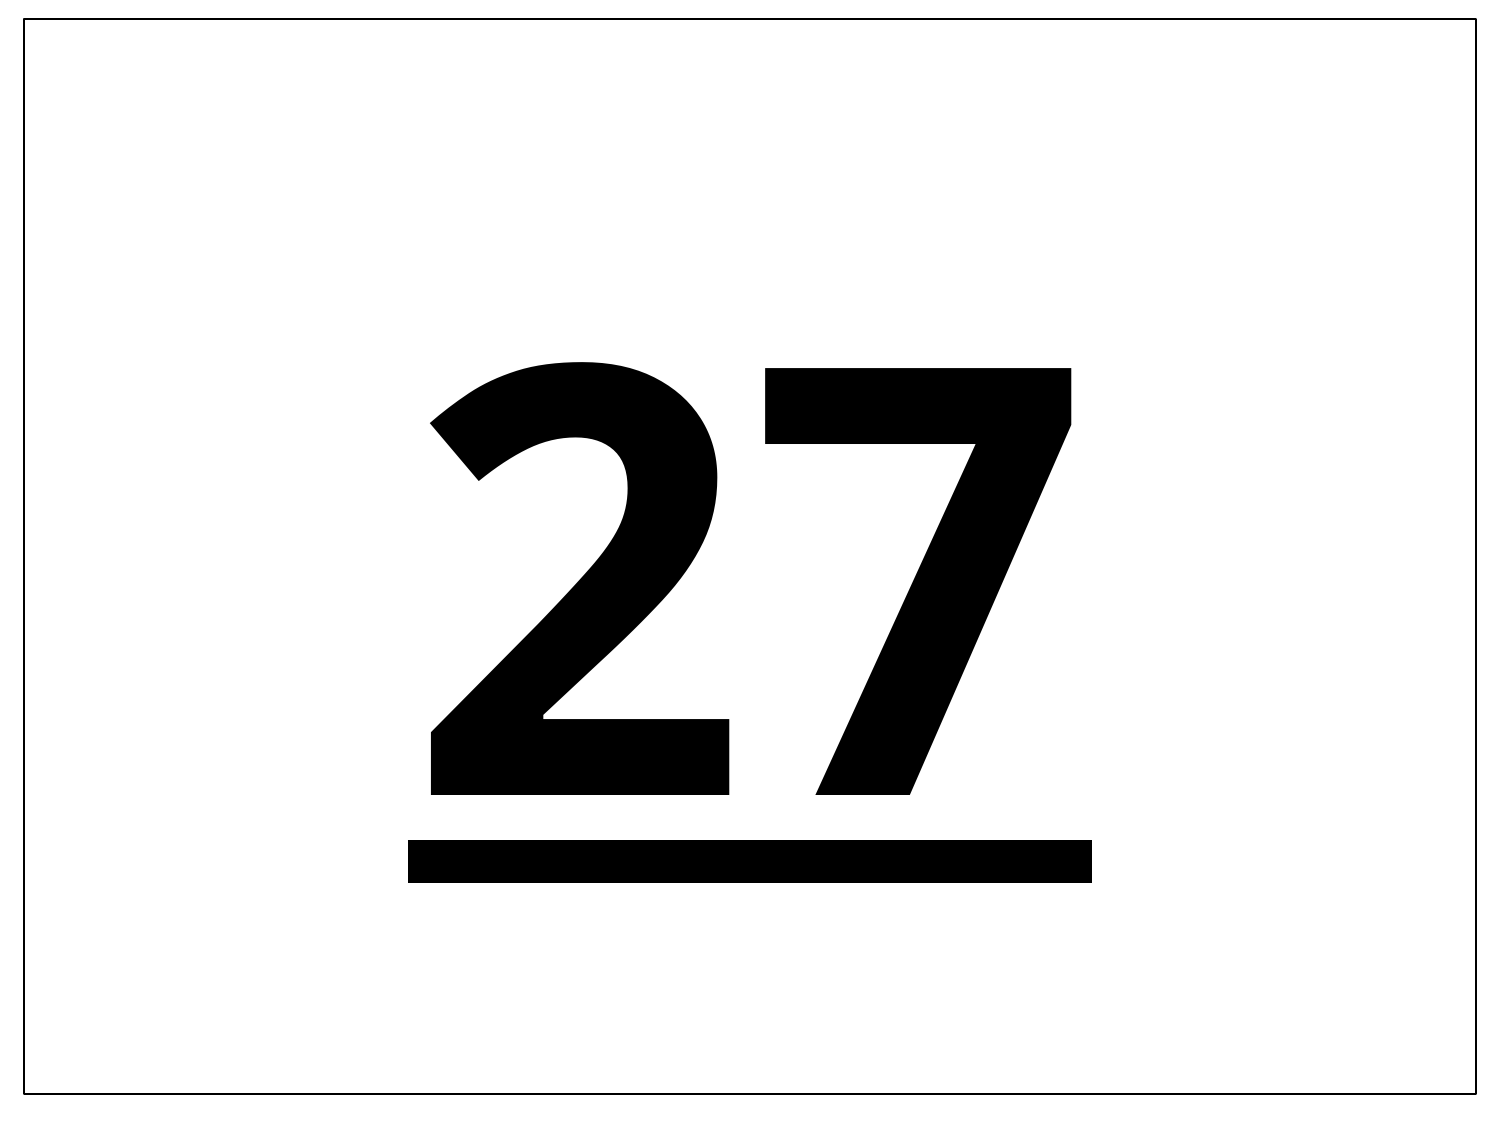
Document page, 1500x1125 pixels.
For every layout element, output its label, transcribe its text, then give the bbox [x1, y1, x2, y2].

text_box 27 [21, 17, 1479, 1096]
